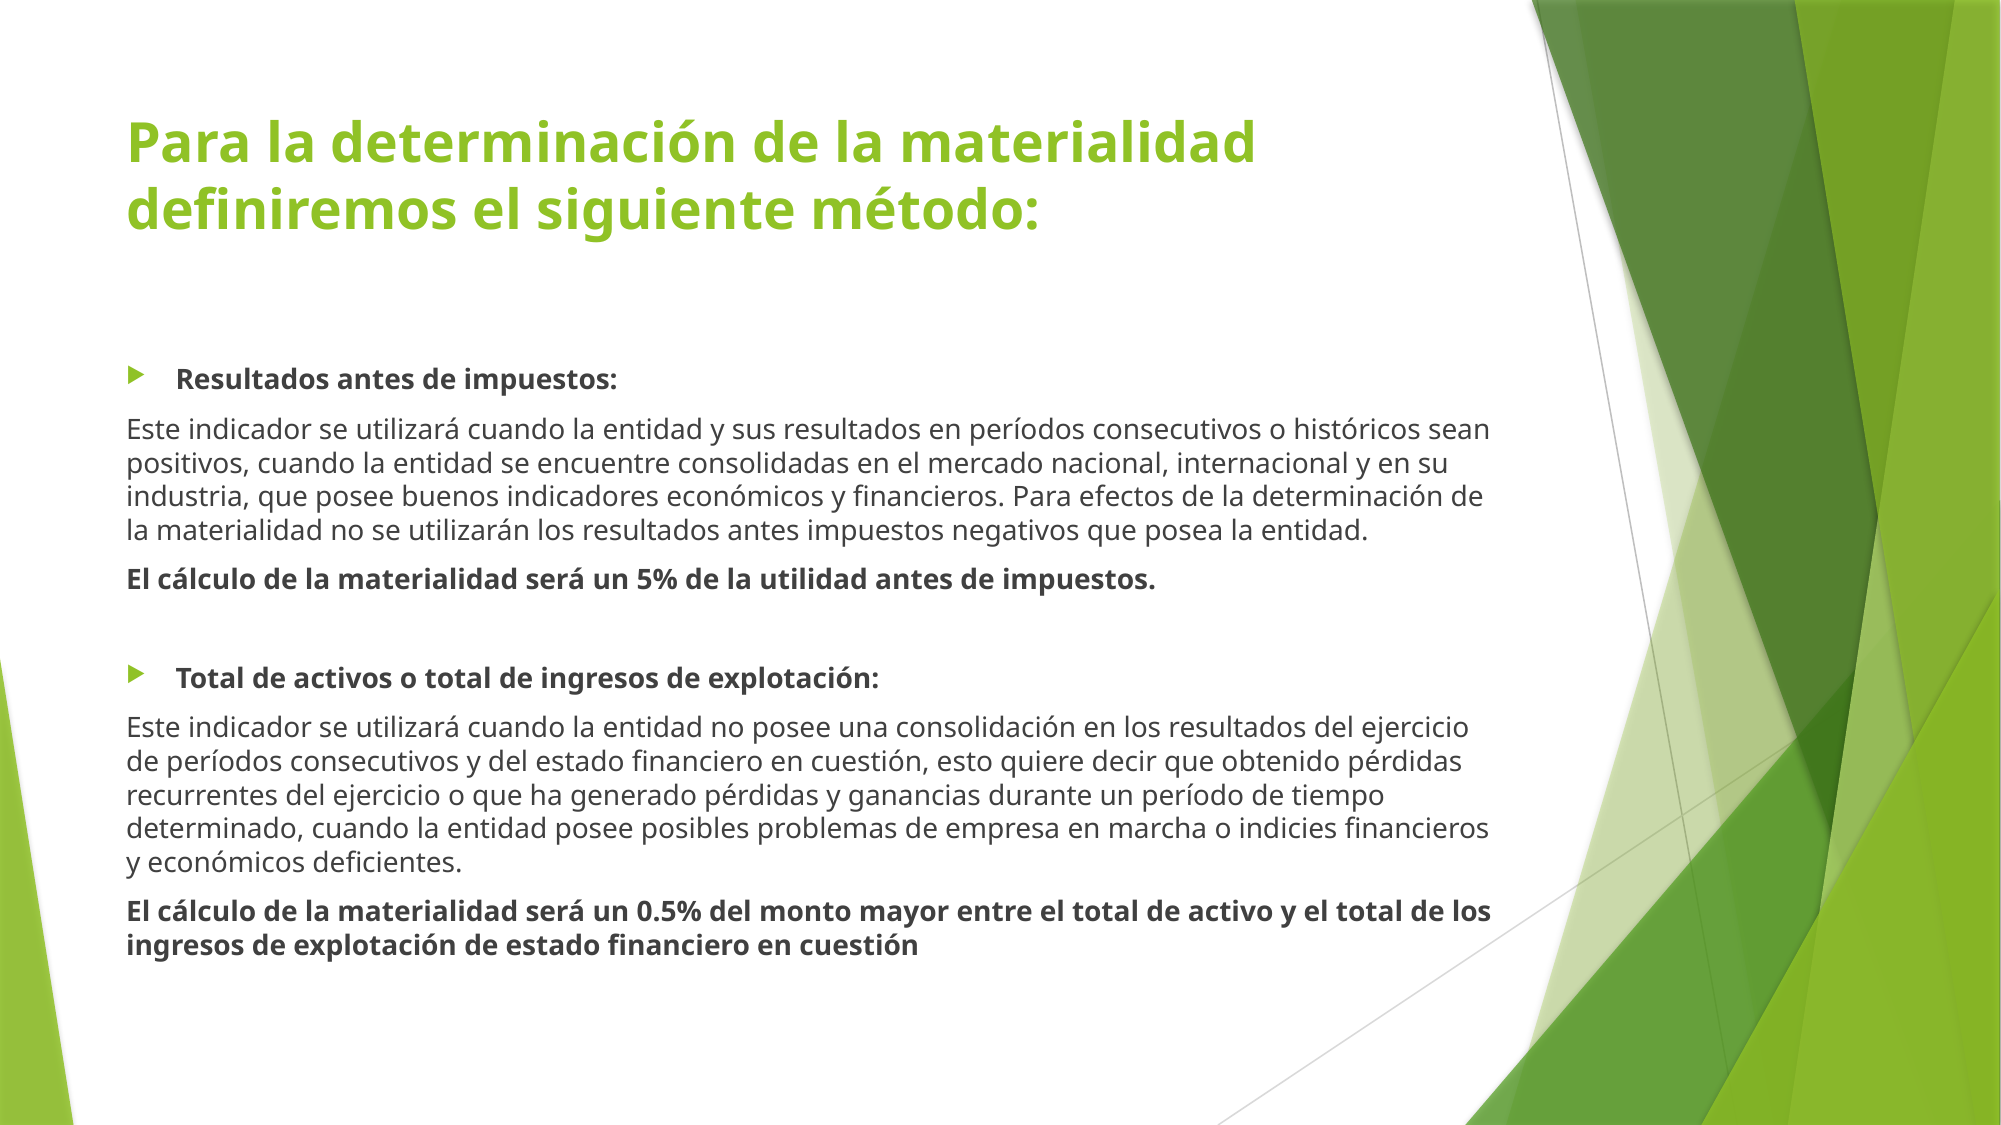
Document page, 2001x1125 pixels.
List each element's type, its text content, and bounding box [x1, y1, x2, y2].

list Resultados antes de impuestos: Este indicador se utilizará cuando la entidad y sus resultados en períodos consecutivos o históricos sean positivos, cuando la entidad se encuentre consolidadas en el mercado nacional, internacional y en su industria, que posee buenos indicadores económicos y financieros. Para efectos de la determinación de la materialidad no se utilizarán los resultados antes impuestos negativos que posea la entidad. El cálculo de la materialidad será un 5% de la utilidad antes de impuestos. Total de activos o total de ingresos de explotación: Este indicador se utilizará cuando la entidad no posee una consolidación en los resultados del ejercicio de períodos consecutivos y del estado financiero en cuestión, esto quiere decir que obtenido pérdidas recurrentes del ejercicio o que ha generado pérdidas y ganancias durante un período de tiempo determinado, cuando la entidad posee posibles problemas de empresa en marcha o indicies financieros y económicos deficientes. El cálculo de la materialidad será un 0.5% del monto mayor entre el total de activo y el total de los ingresos de explotación de estado financiero en cuestión [111, 354, 1522, 992]
title Para la determinación de la materialidad definiremos el siguiente método: [111, 99, 1522, 317]
